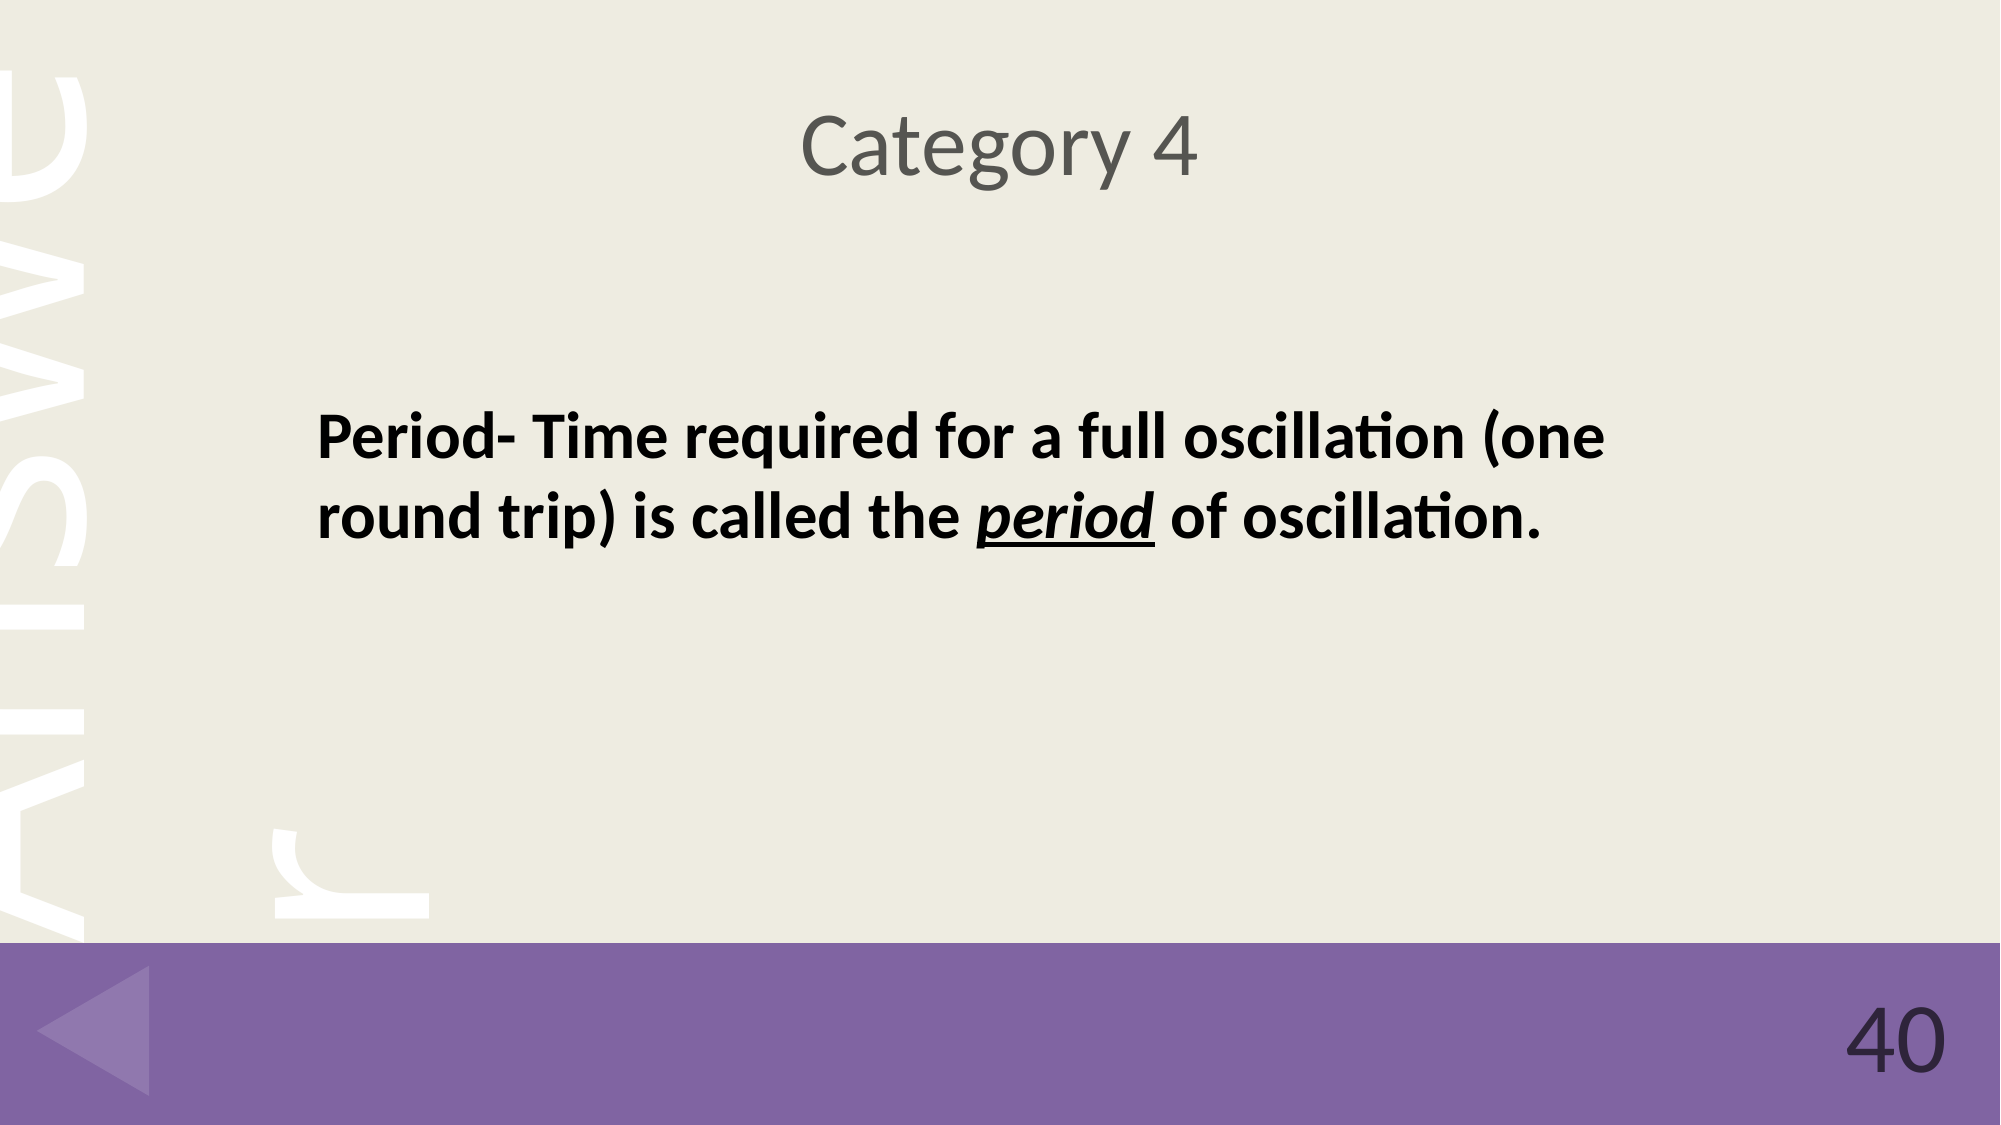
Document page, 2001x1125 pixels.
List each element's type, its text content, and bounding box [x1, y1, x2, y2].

list 40 [1494, 967, 1963, 1097]
list Period- Time required for a full oscillation (one round trip) is called the period of oscillation. [302, 307, 1760, 636]
title Category 4 [99, 45, 1900, 233]
